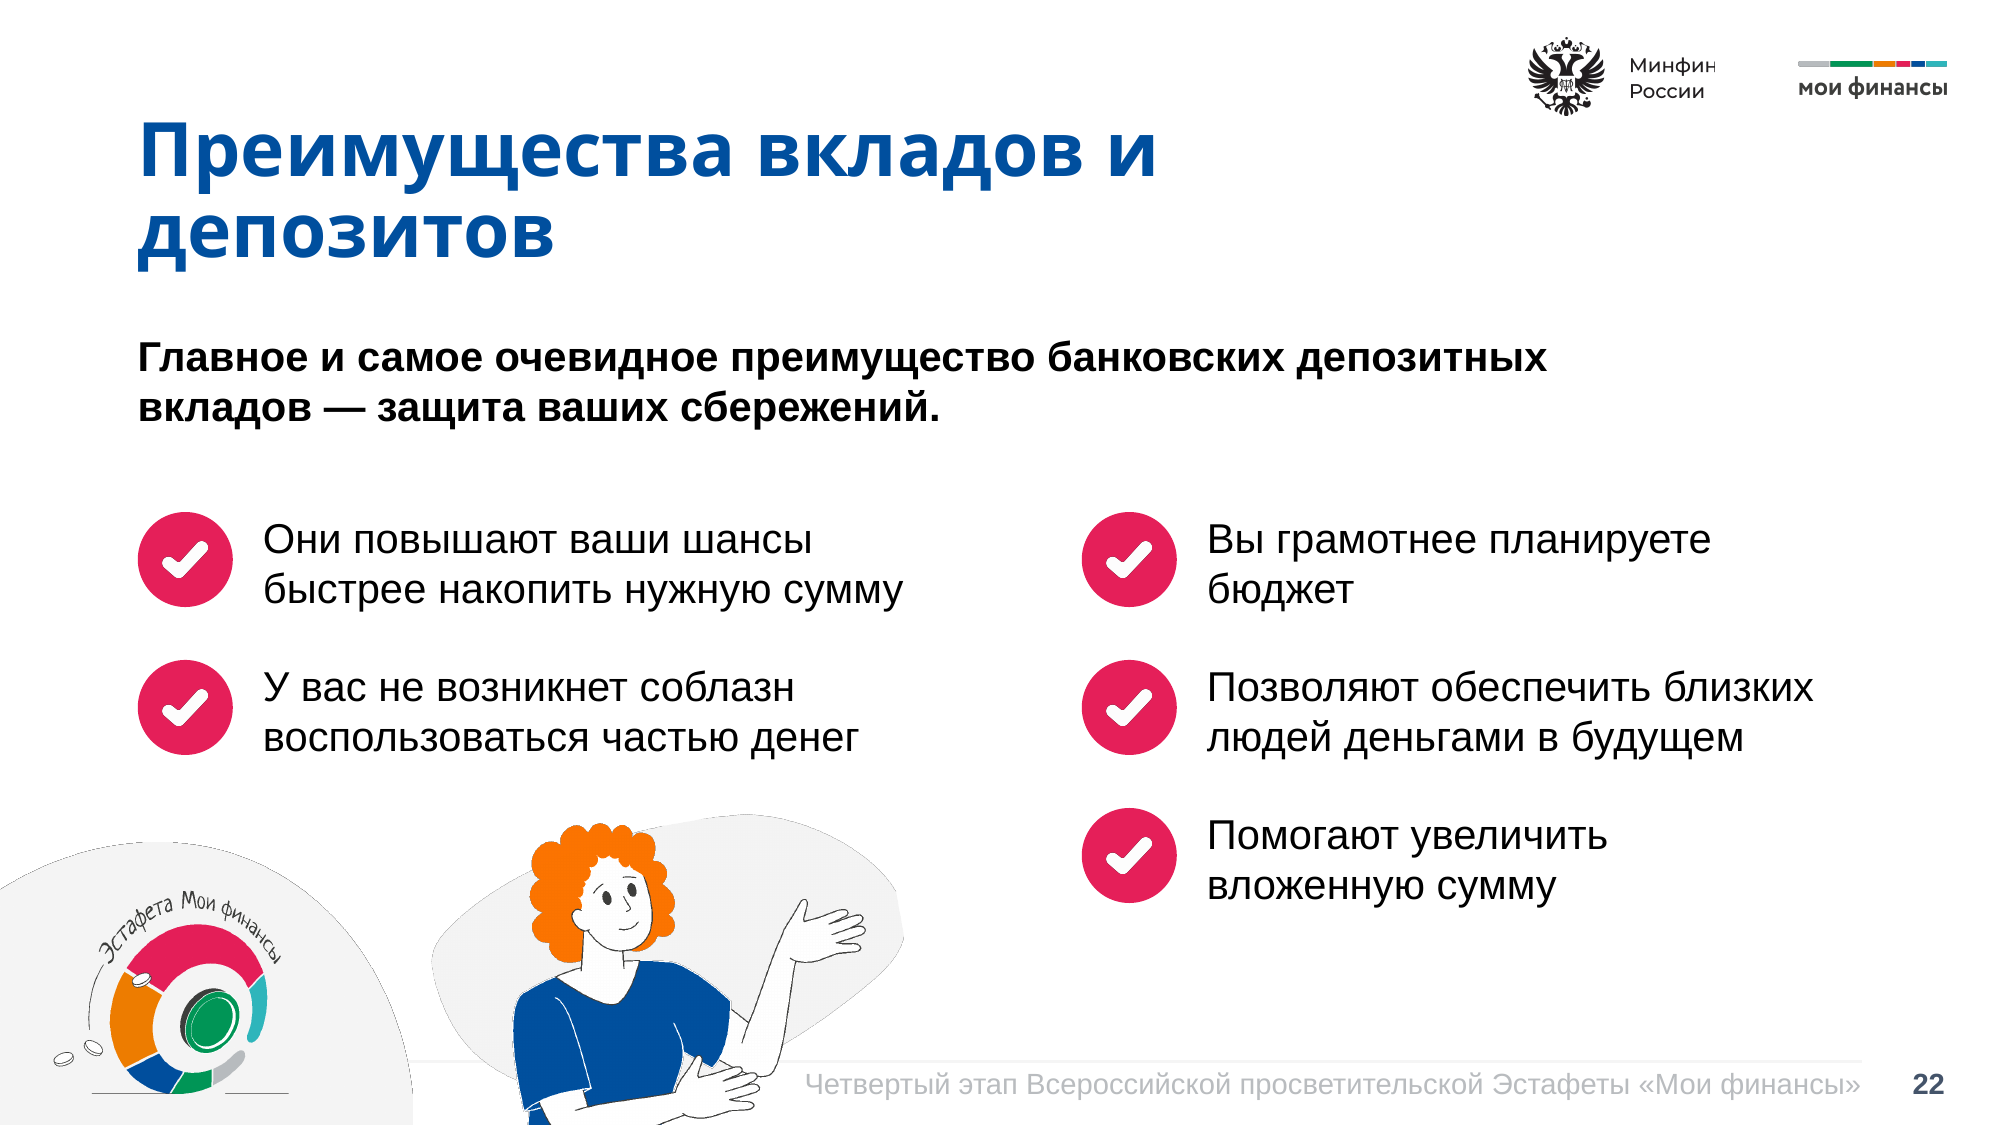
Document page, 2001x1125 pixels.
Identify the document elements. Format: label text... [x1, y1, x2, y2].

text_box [1081, 659, 1177, 756]
picture [1798, 61, 1947, 99]
text_box Они повышают ваши шансы быстрее накопить нужную сумму [262, 511, 919, 613]
text_box Помогают увеличить вложенную сумму [1206, 807, 1778, 909]
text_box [1081, 511, 1177, 608]
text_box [137, 511, 234, 608]
text_box 22 [1862, 1065, 1945, 1125]
text_box Позволяют обеспечить близких людей деньгами в будущем [1206, 659, 1863, 761]
title Преимущества вкладов и депозитов [137, 111, 1180, 267]
picture [0, 842, 414, 1125]
picture [415, 788, 922, 1125]
picture [1528, 37, 1715, 116]
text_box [137, 659, 234, 756]
text_box Вы грамотнее планируете бюджет [1206, 511, 1838, 613]
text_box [1081, 807, 1177, 904]
text_box Главное и самое очевидное преимущество банковских депозитных вкладов — защита ваших сбережений. [137, 330, 1680, 431]
text_box У вас не возникнет соблазн воспользоваться частью денег [262, 659, 876, 761]
